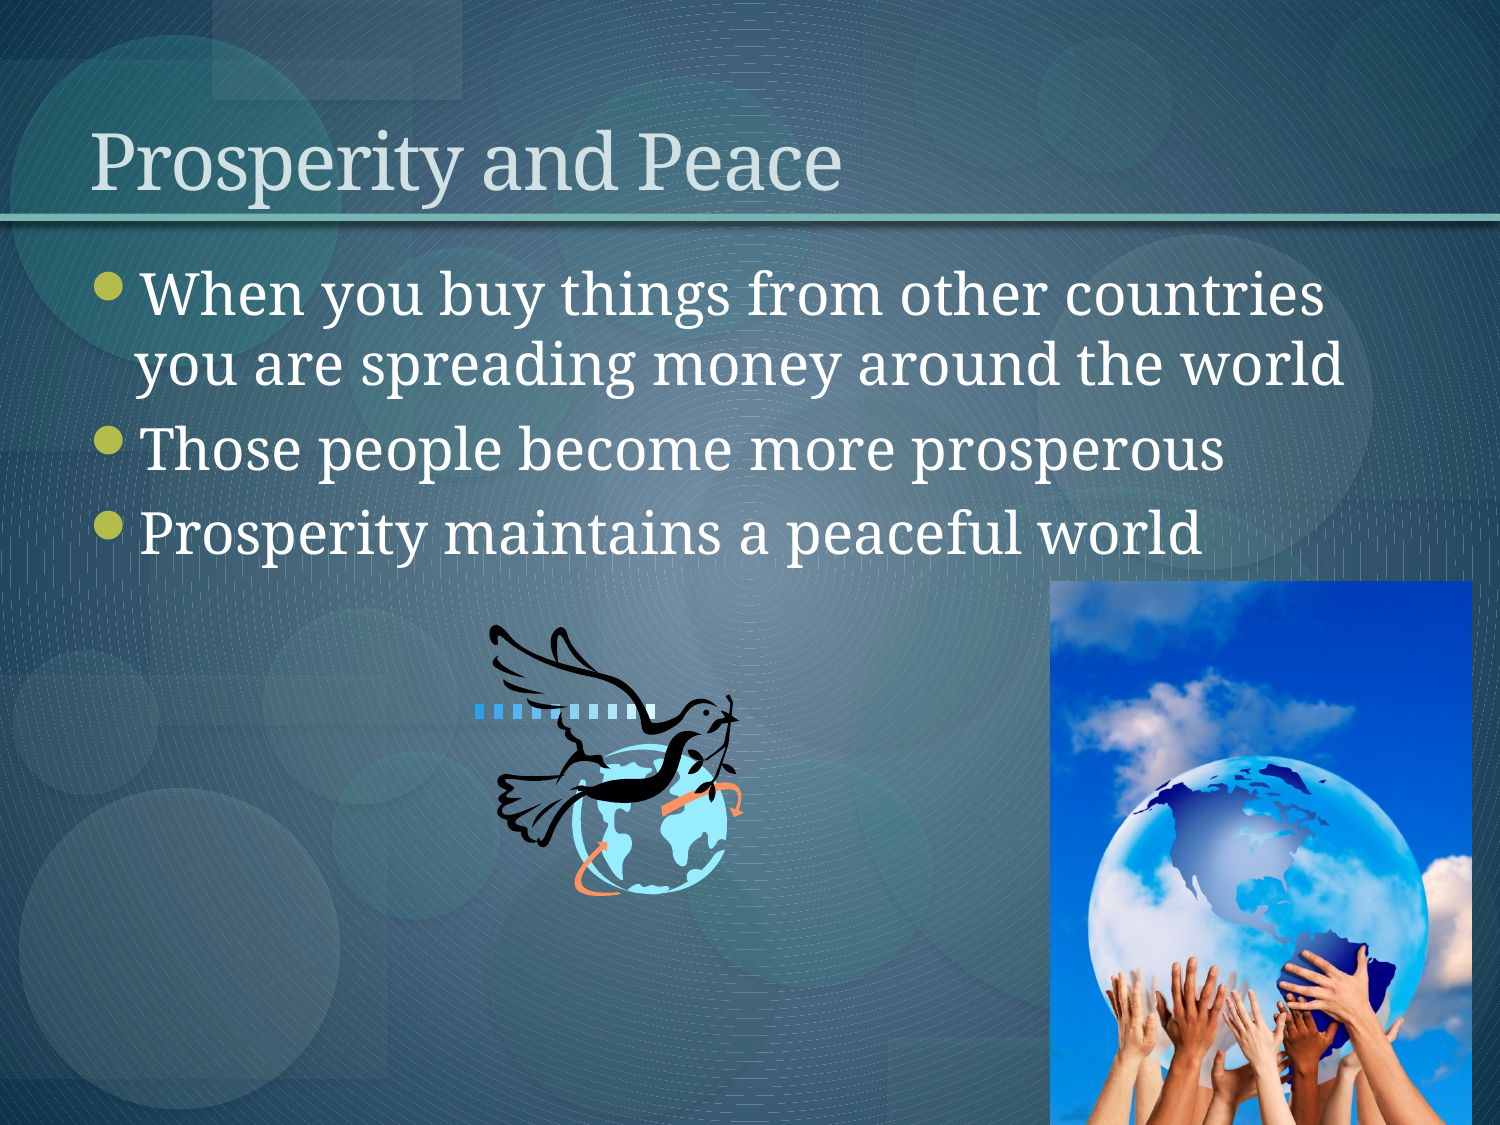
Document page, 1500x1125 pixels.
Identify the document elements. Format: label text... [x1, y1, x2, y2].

picture [474, 624, 745, 897]
list When you buy things from other countries you are spreading money around the world Those people become more prosperous Prosperity maintains a peaceful world [75, 249, 1425, 1000]
title Prosperity and Peace [75, 26, 1425, 214]
picture [1049, 580, 1472, 1125]
